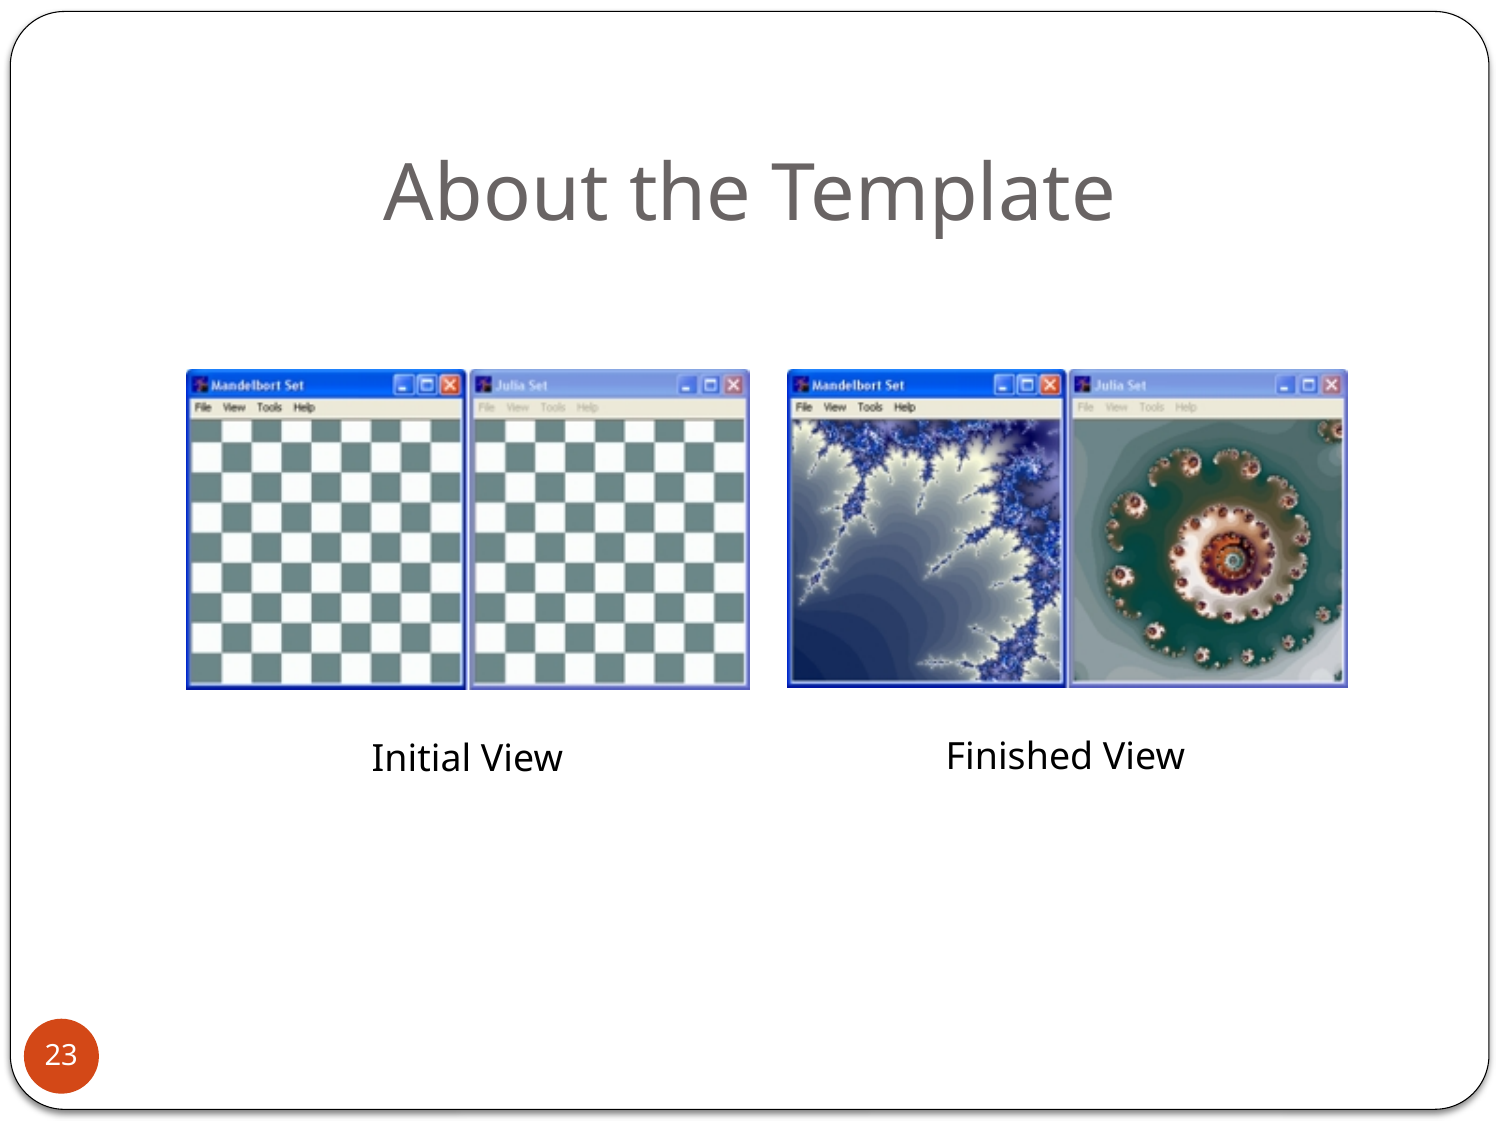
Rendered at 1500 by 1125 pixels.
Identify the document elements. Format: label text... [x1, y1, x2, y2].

picture [186, 369, 751, 690]
picture [787, 369, 1348, 688]
text_box Initial View [356, 726, 579, 787]
slide_number 23 [23, 1018, 99, 1094]
text_box Finished View [930, 724, 1201, 785]
text_box About the Template [74, 95, 1425, 283]
